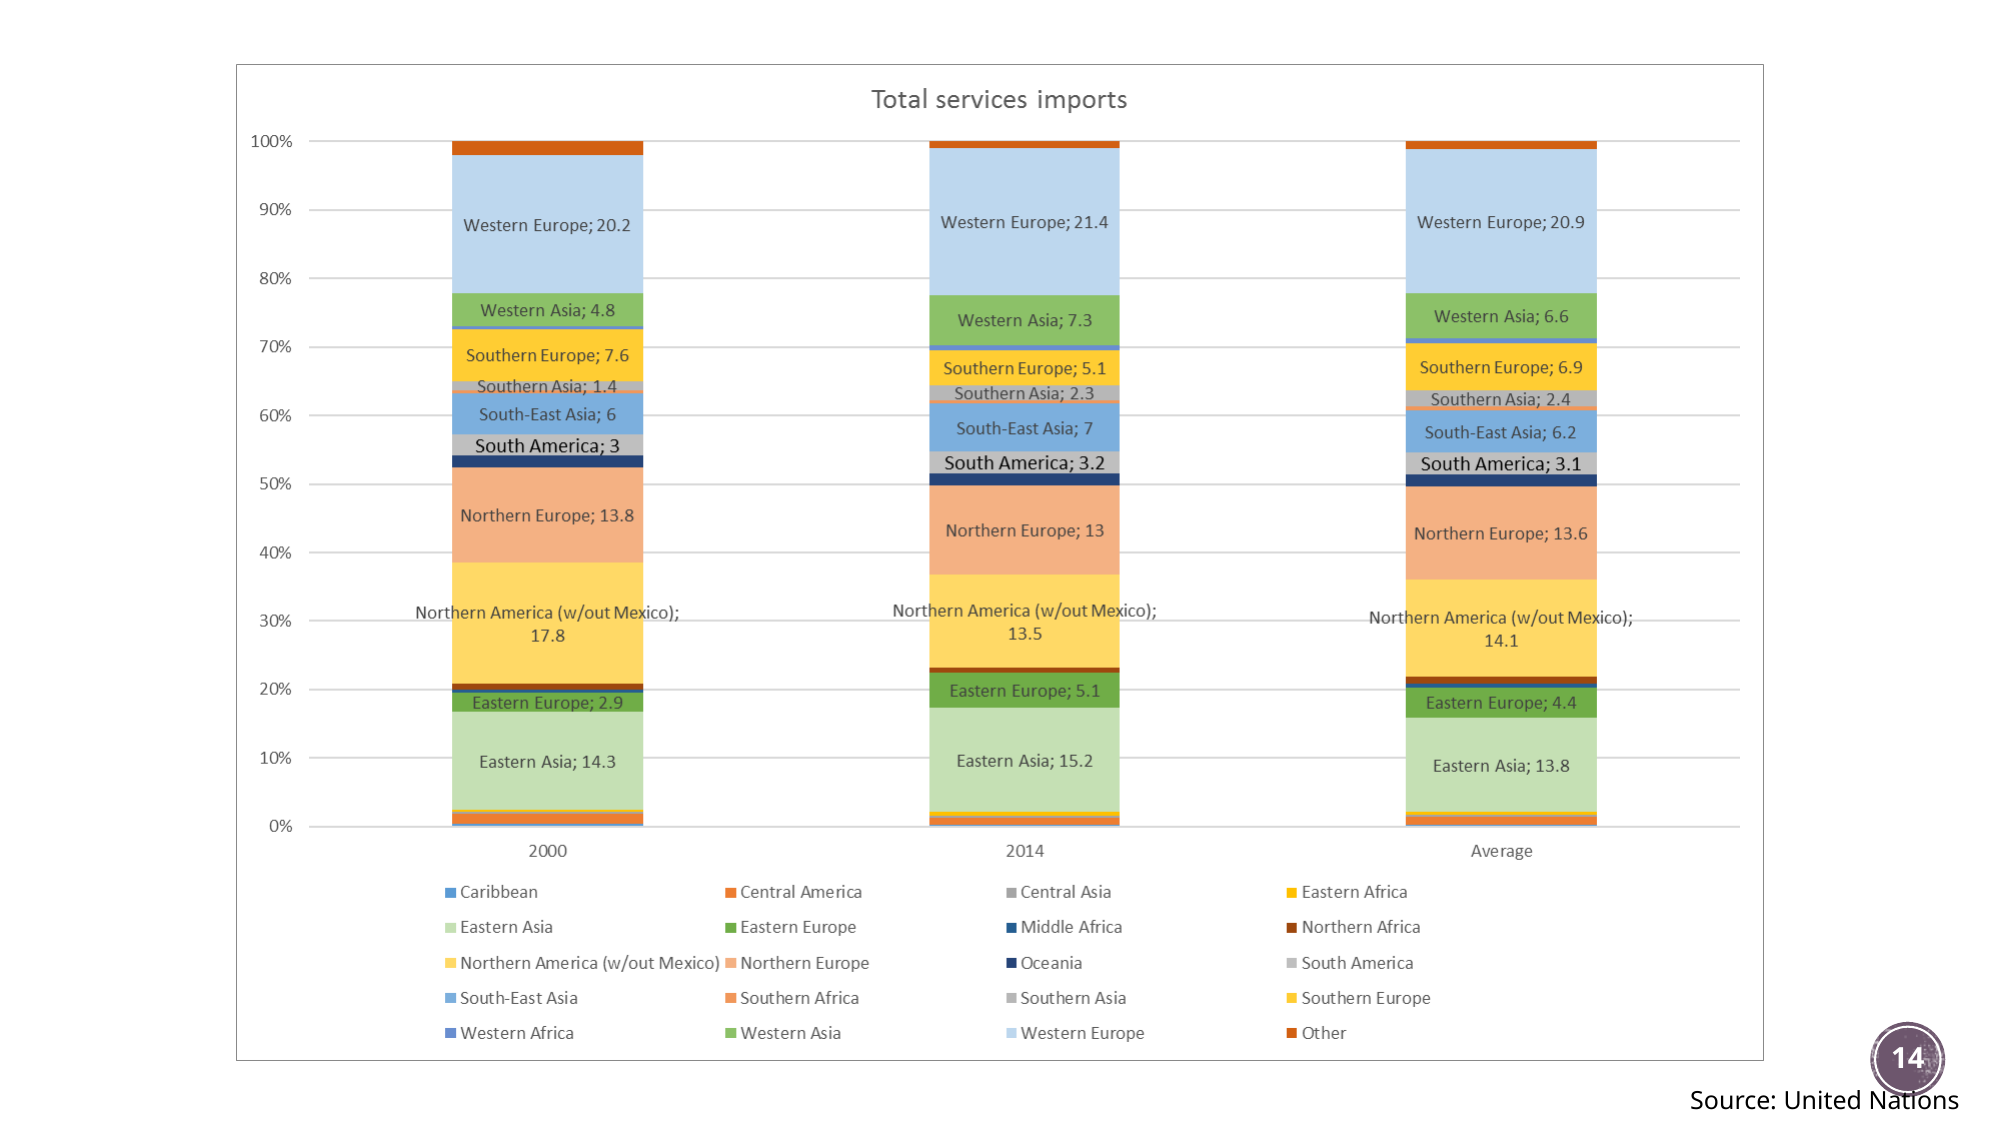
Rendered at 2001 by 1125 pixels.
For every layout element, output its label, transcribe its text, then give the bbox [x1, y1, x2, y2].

picture [236, 64, 1764, 1061]
text_box Source: United Nations [1675, 1076, 1976, 1122]
slide_number 14 [1855, 1028, 1961, 1076]
